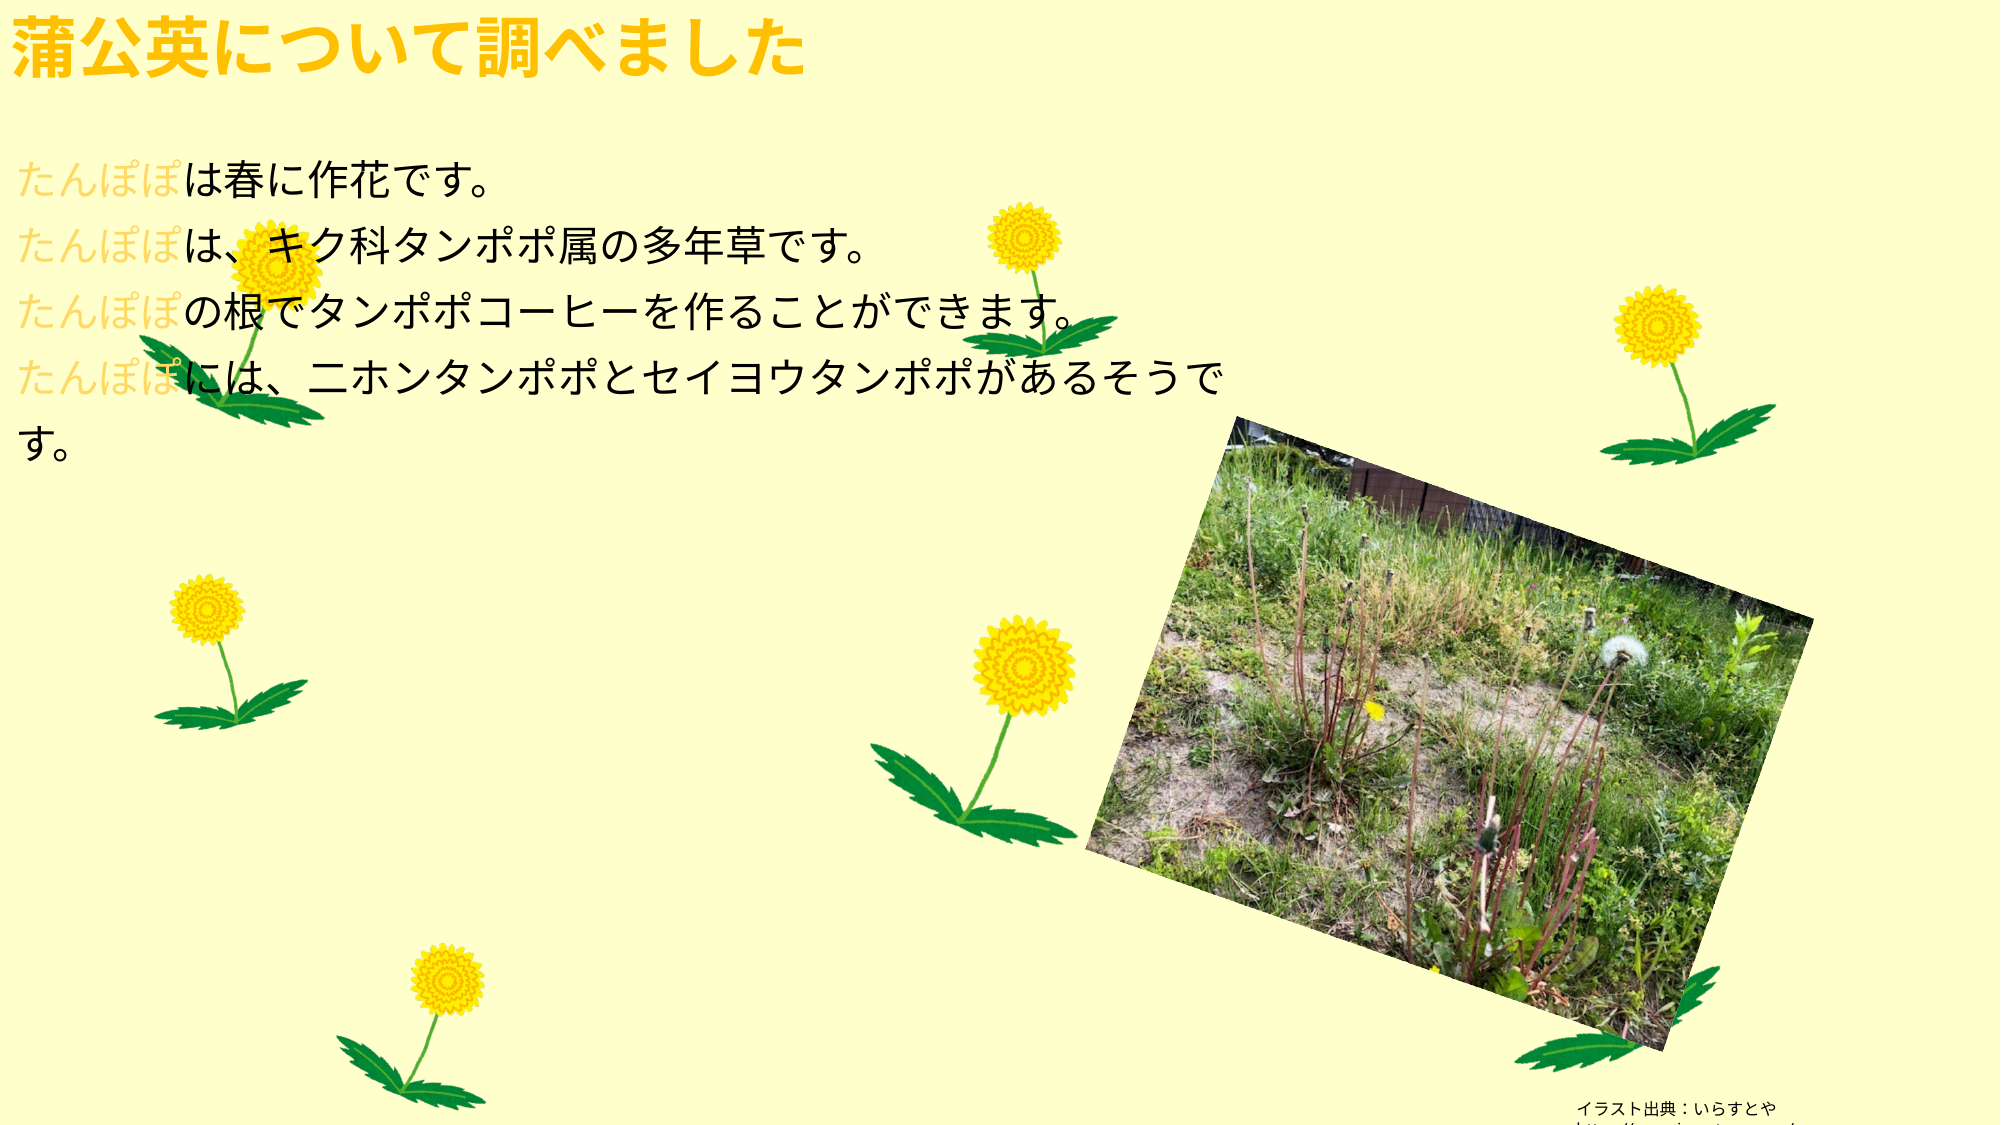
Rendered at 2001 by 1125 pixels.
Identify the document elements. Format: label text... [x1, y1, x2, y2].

text_box イラスト出典：いらすとや https://www.irasutoya.com/ [1561, 1091, 2000, 1125]
picture [947, 196, 1116, 362]
text_box 蒲公英について調べました [0, 0, 951, 95]
picture [843, 416, 1813, 1108]
picture [148, 210, 366, 425]
picture [1554, 256, 1790, 489]
picture [118, 551, 319, 749]
text_box たんぽぽは春に作花です。 たんぽぽは、キク科タンポポ属の多年草です。 たんぽぽの根でタンポポコーヒーを作ることができます。 たんぽぽには、二ホンタンポポとセイヨウタンポポがあるそうで す。 [0, 152, 1243, 468]
picture [317, 908, 546, 1125]
